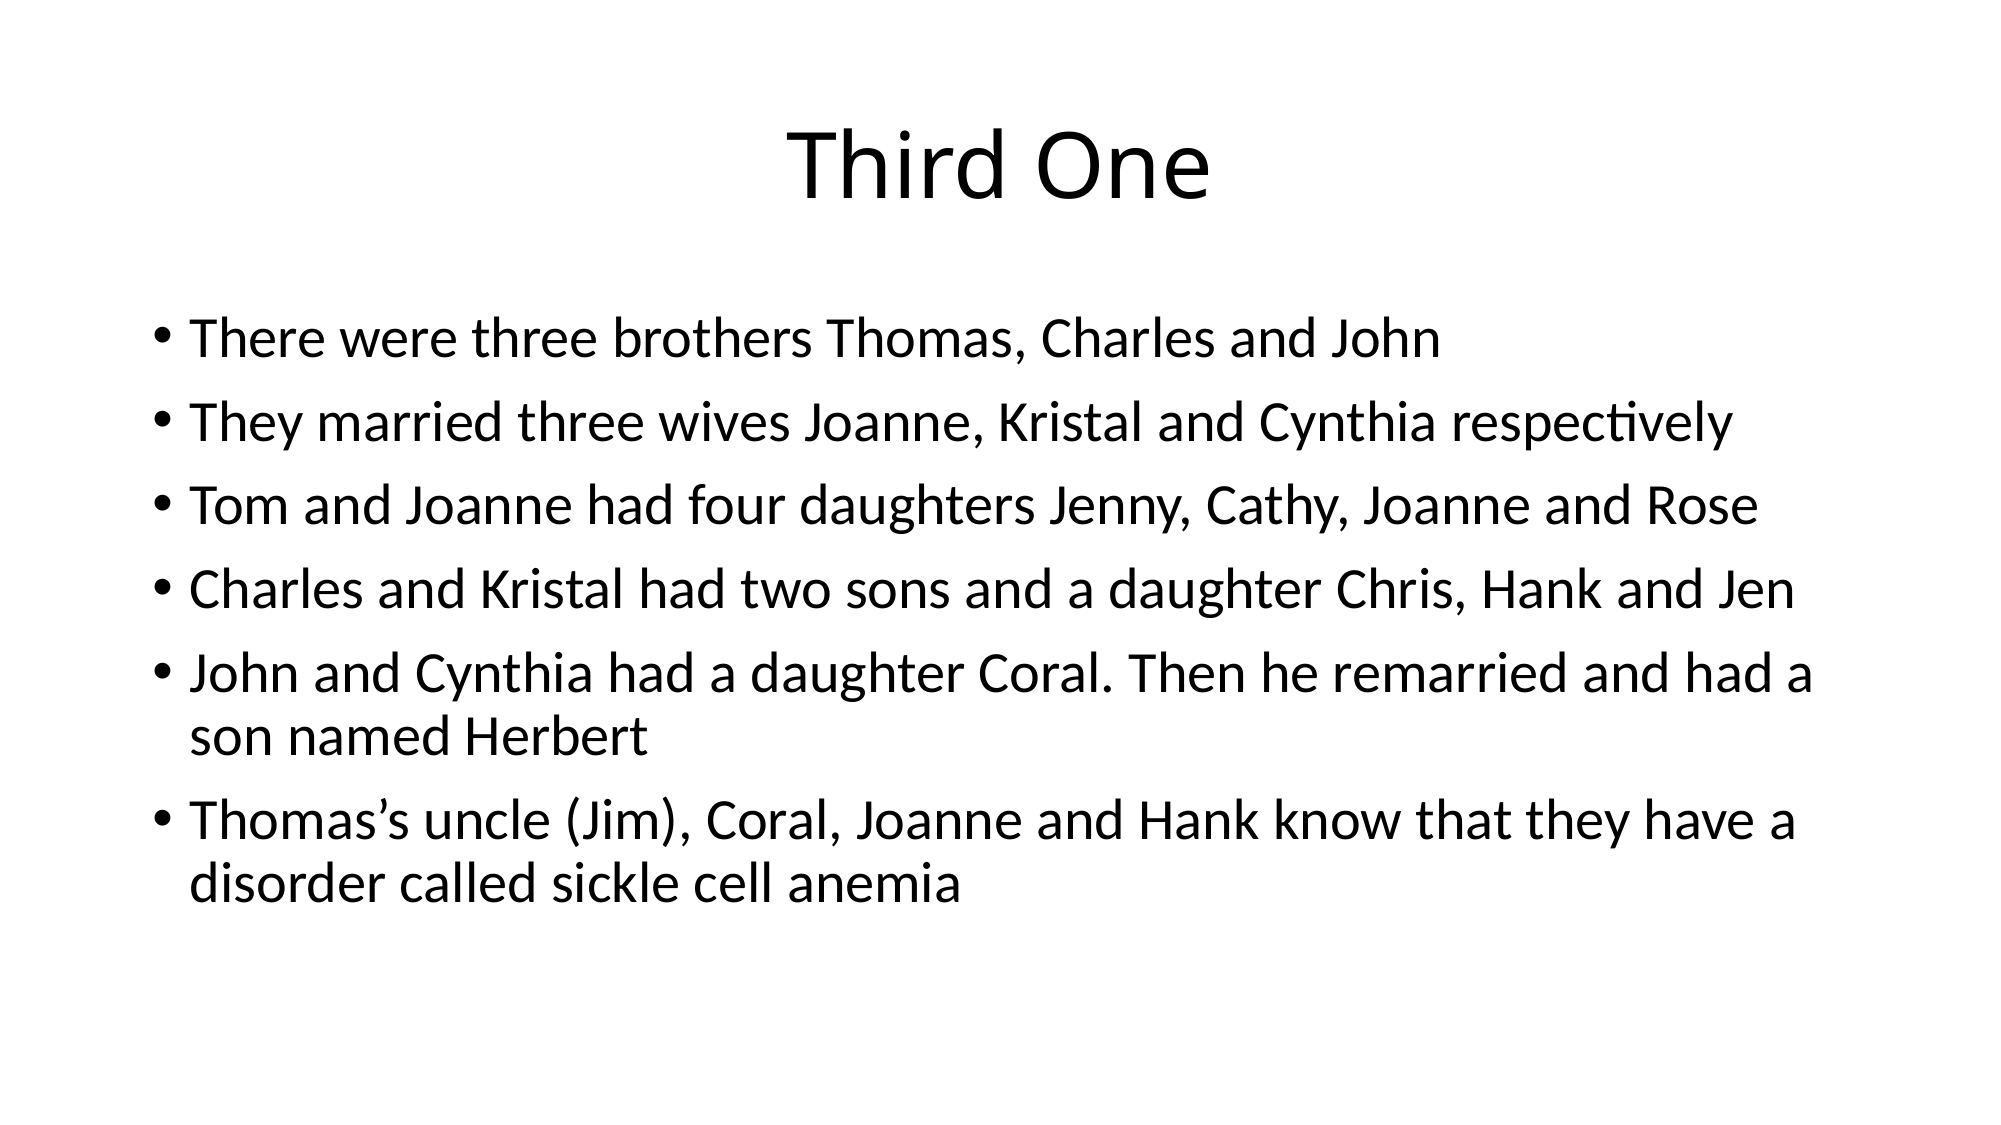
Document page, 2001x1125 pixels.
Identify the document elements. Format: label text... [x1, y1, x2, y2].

title Third One [137, 59, 1863, 278]
list There were three brothers Thomas, Charles and John They married three wives Joanne, Kristal and Cynthia respectively Tom and Joanne had four daughters Jenny, Cathy, Joanne and Rose Charles and Kristal had two sons and a daughter Chris, Hank and Jen John and Cynthia had a daughter Coral. Then he remarried and had a son named Herbert Thomas’s uncle (Jim), Coral, Joanne and Hank know that they have a disorder called sickle cell anemia [137, 299, 1863, 1014]
